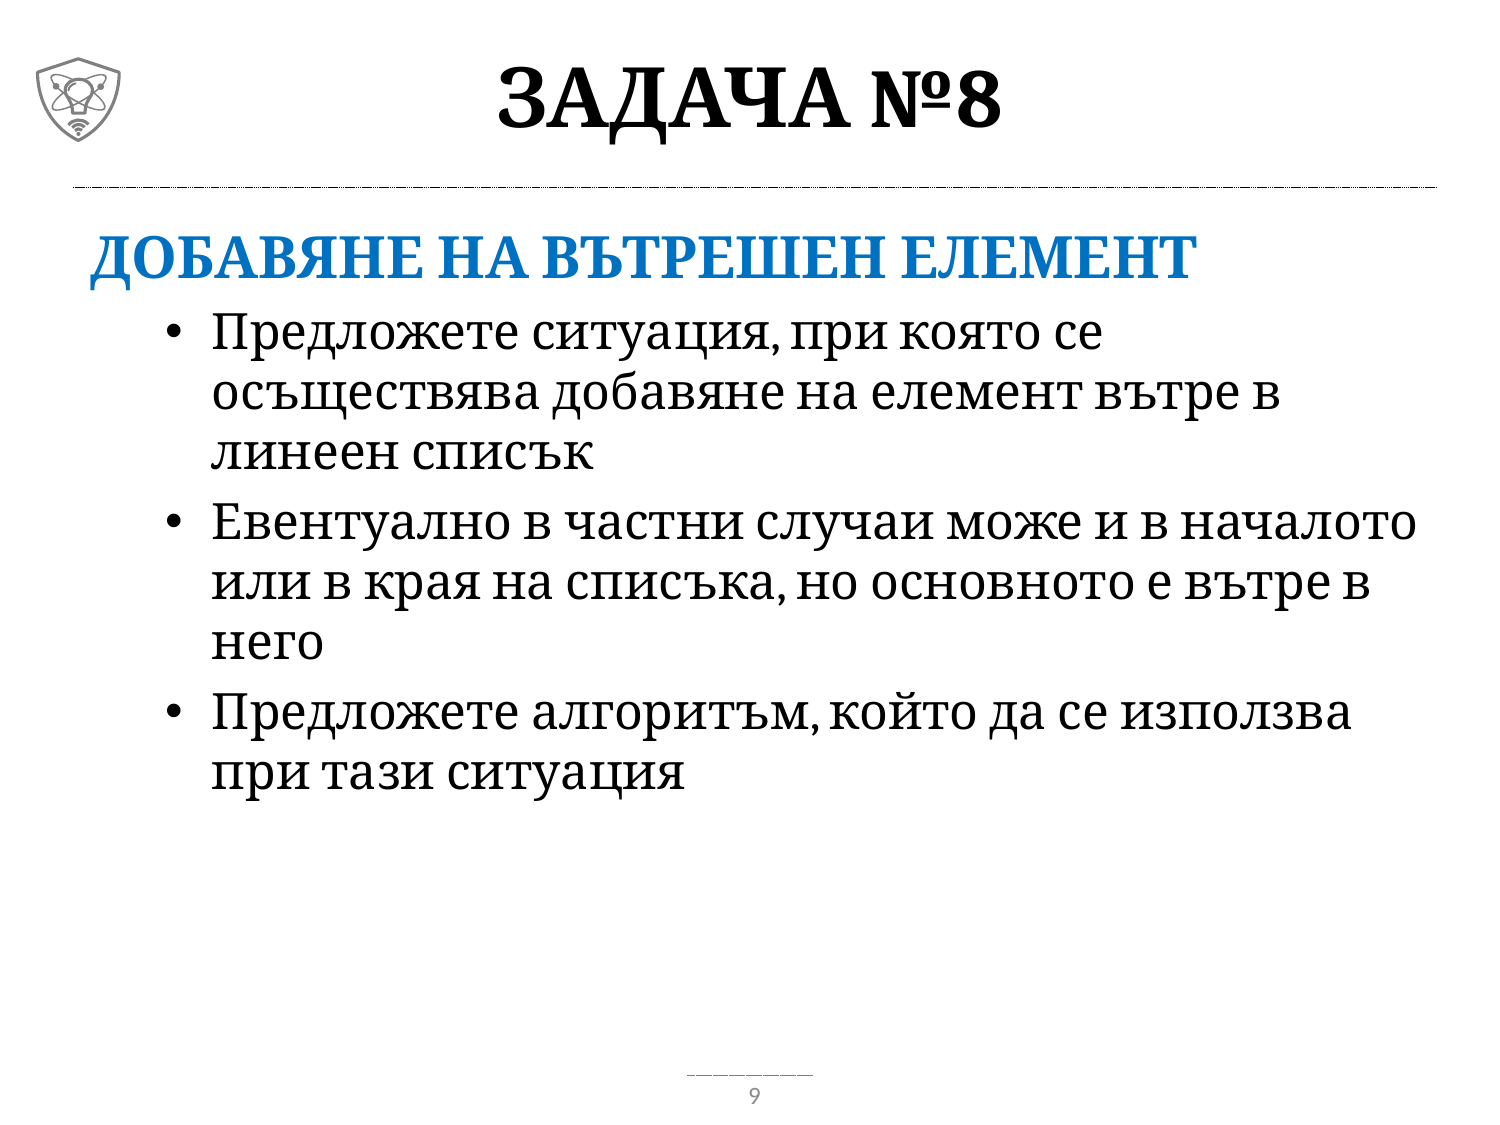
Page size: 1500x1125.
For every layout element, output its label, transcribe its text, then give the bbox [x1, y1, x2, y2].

list Добавяне на вътрешен елемент Предложете ситуация, при която се осъществява добавяне на елемент вътре в линеен списък Евентуално в частни случаи може и в началото или в края на списъка, но основното е вътре в него Предложете алгоритъм, който да се използва при тази ситуация [75, 212, 1450, 1063]
slide_number 9 [579, 1065, 930, 1125]
title Задача №8 [0, 0, 1500, 188]
